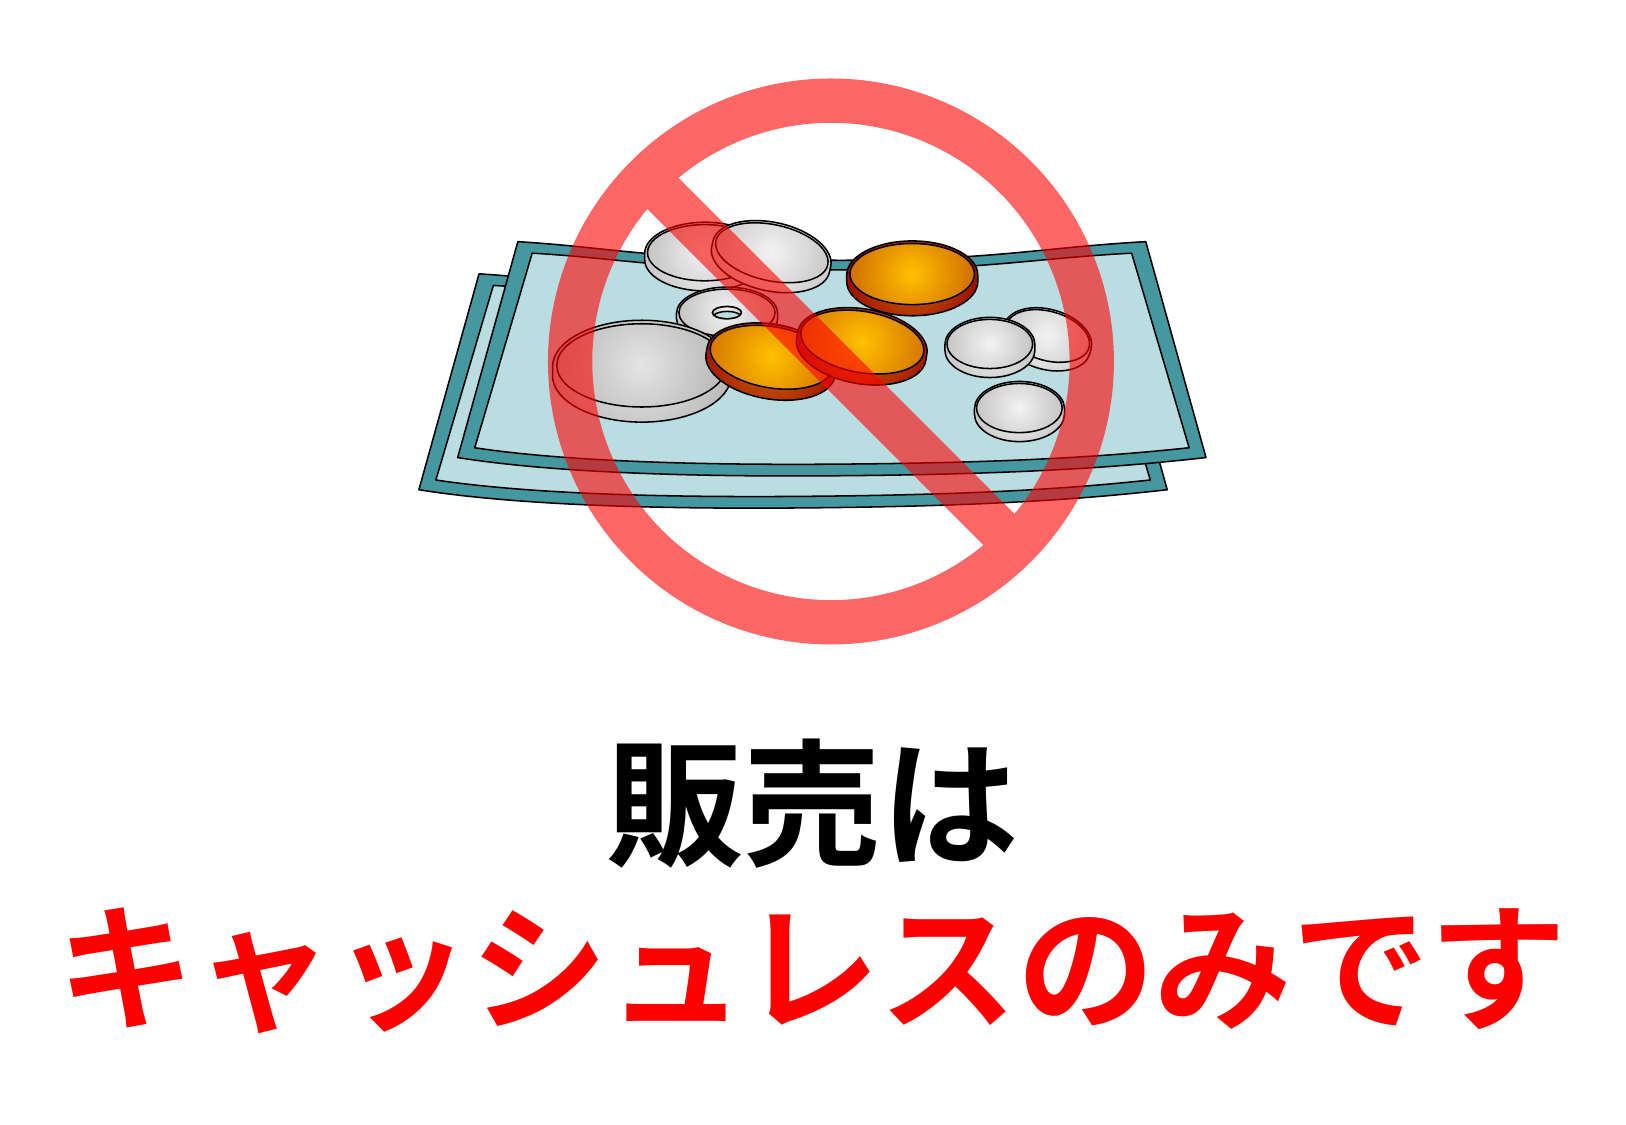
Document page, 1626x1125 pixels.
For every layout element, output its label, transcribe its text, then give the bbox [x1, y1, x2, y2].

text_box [418, 78, 1207, 645]
text_box 販売は キャッシュレスのみです [0, 710, 1625, 1055]
